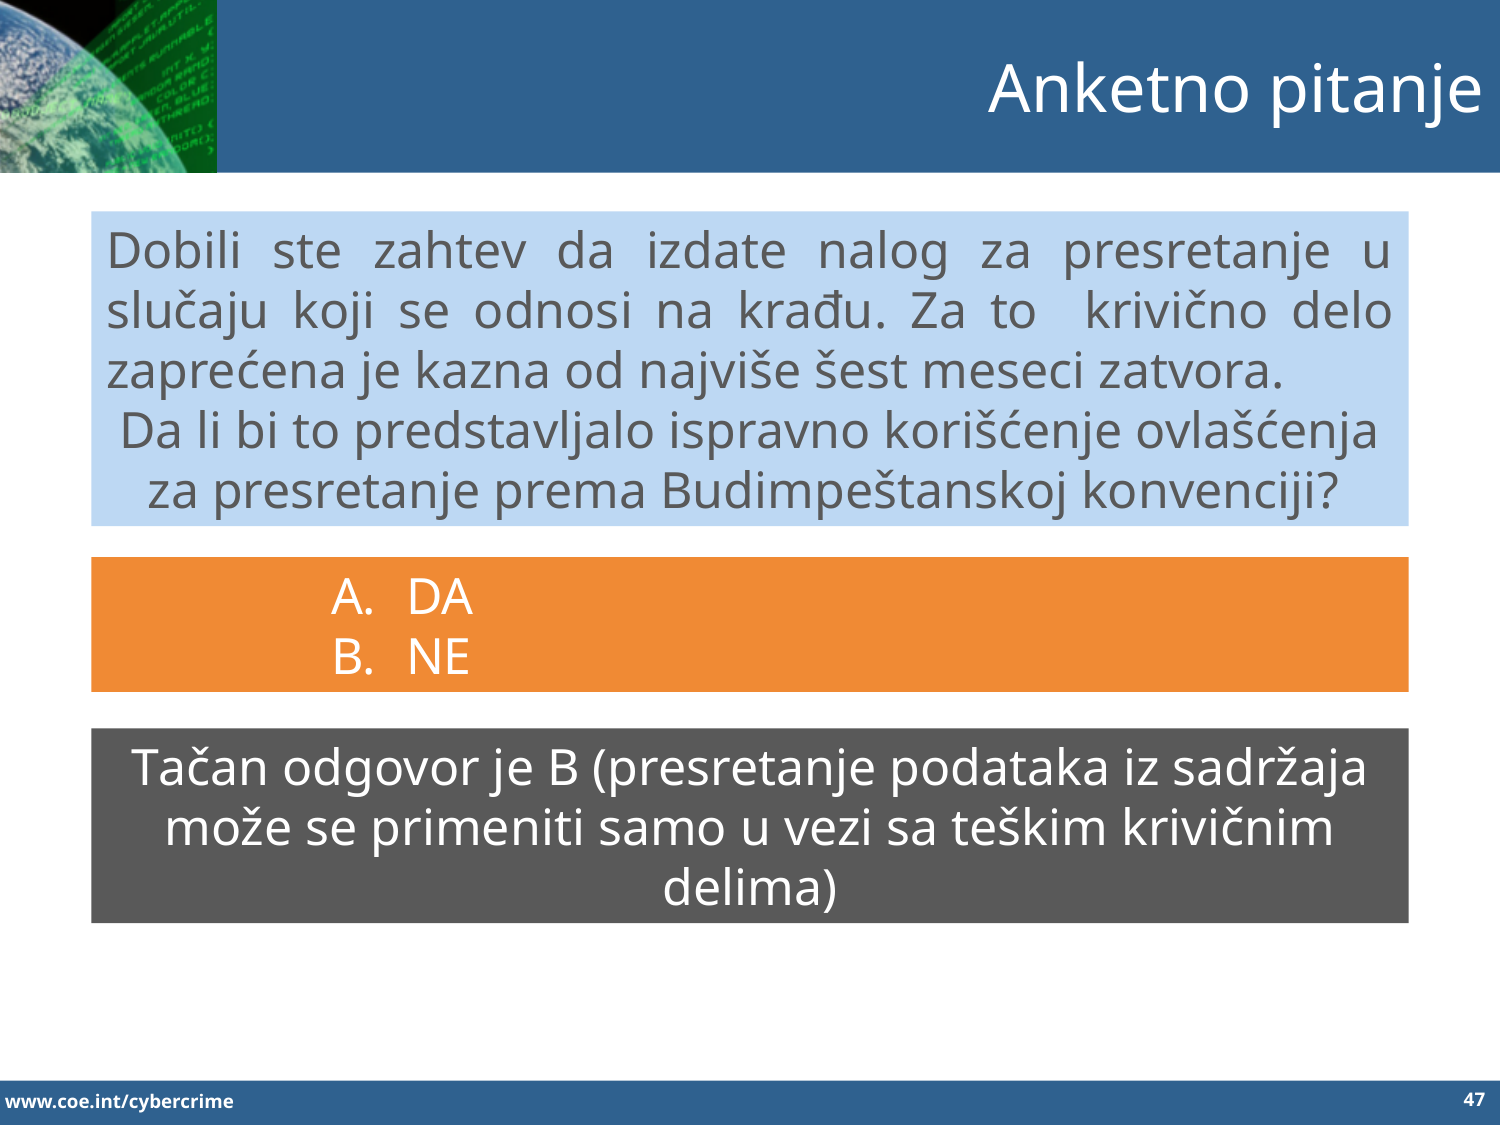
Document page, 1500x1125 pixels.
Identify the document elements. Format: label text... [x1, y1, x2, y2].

text_box Anketno pitanje [329, 9, 1500, 162]
text_box Dobili ste zahtev da izdate nalog za presretanje u slučaju koji se odnosi na krađu. Za to krivično delo zaprećena je kazna od najviše šest meseci zatvora. Da li bi to predstavljalo ispravno korišćenje ovlašćenja za presretanje prema Budimpeštanskoj konvenciji? [91, 211, 1409, 527]
text_box DA NE [91, 557, 1409, 692]
picture [0, 1, 217, 173]
text_box Tačan odgovor je B (presretanje podataka iz sadržaja može se primeniti samo u vezi sa teškim krivičnim delima) [91, 728, 1409, 924]
